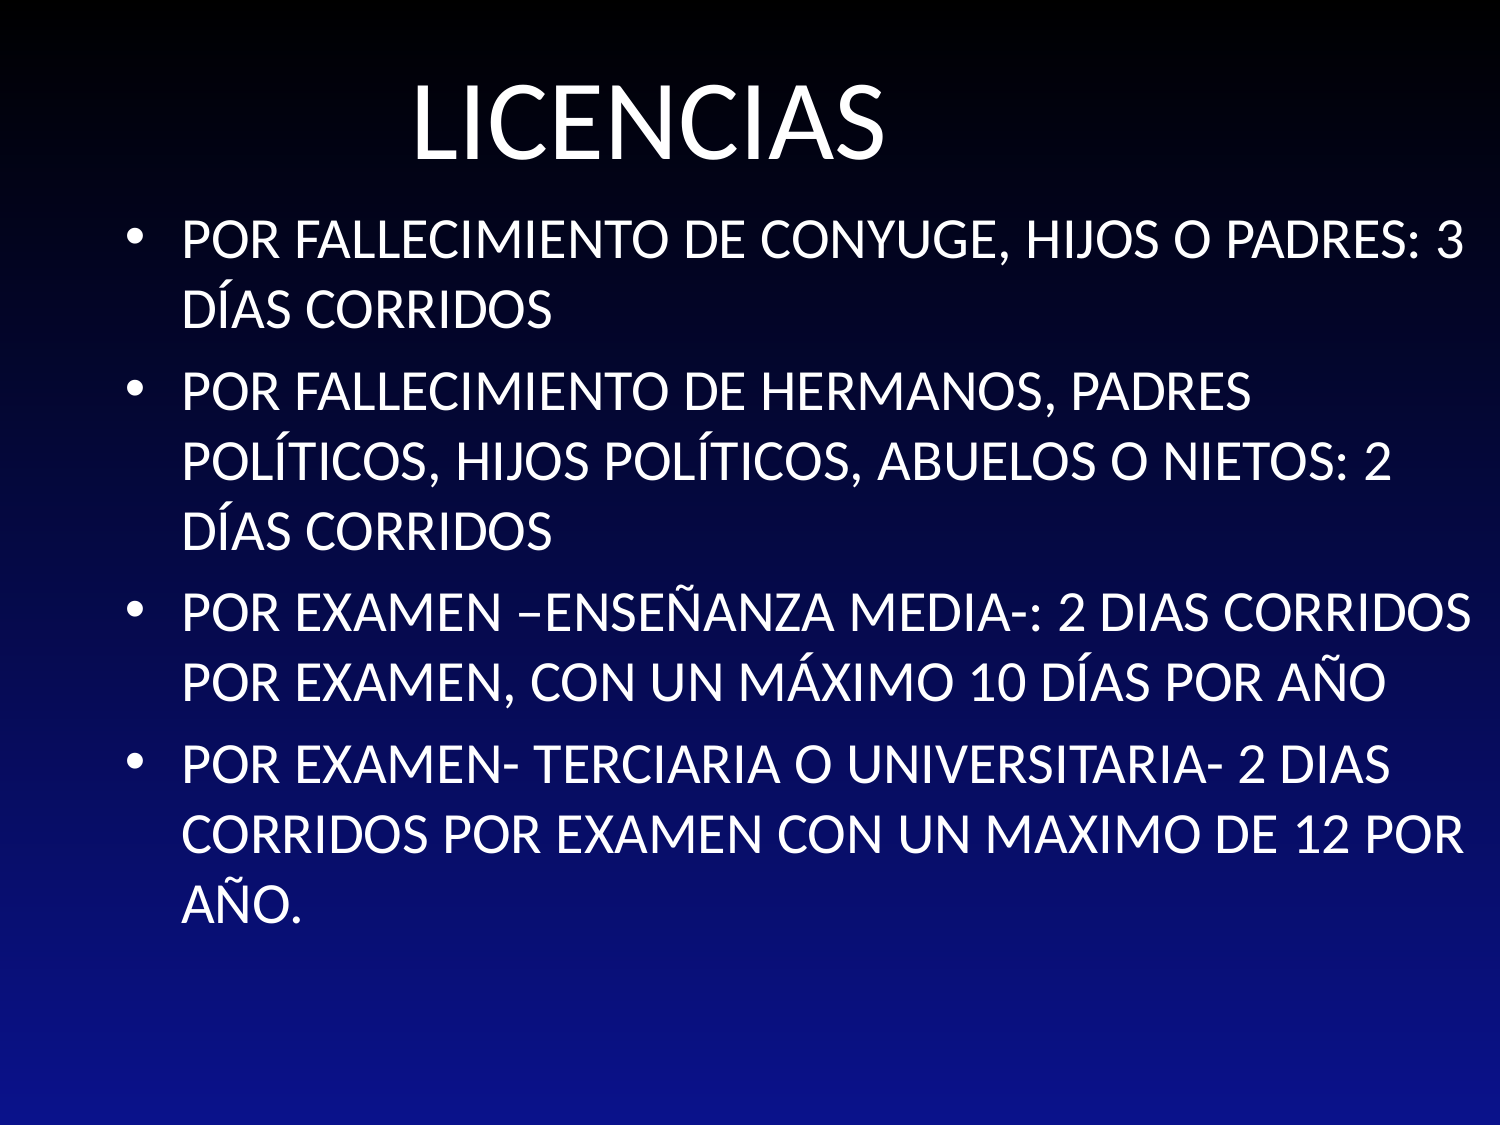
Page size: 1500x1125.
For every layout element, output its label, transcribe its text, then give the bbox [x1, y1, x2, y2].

list POR FALLECIMIENTO DE CONYUGE, HIJOS O PADRES: 3 DÍAS CORRIDOS POR FALLECIMIENTO DE HERMANOS, PADRES POLÍTICOS, HIJOS POLÍTICOS, ABUELOS O NIETOS: 2 DÍAS CORRIDOS POR EXAMEN –ENSEÑANZA MEDIA-: 2 DIAS CORRIDOS POR EXAMEN, CON UN MÁXIMO 10 DÍAS POR AÑO POR EXAMEN- TERCIARIA O UNIVERSITARIA- 2 DIAS CORRIDOS POR EXAMEN CON UN MAXIMO DE 12 POR AÑO. [124, 199, 1500, 943]
title LICENCIAS [0, 44, 1351, 233]
